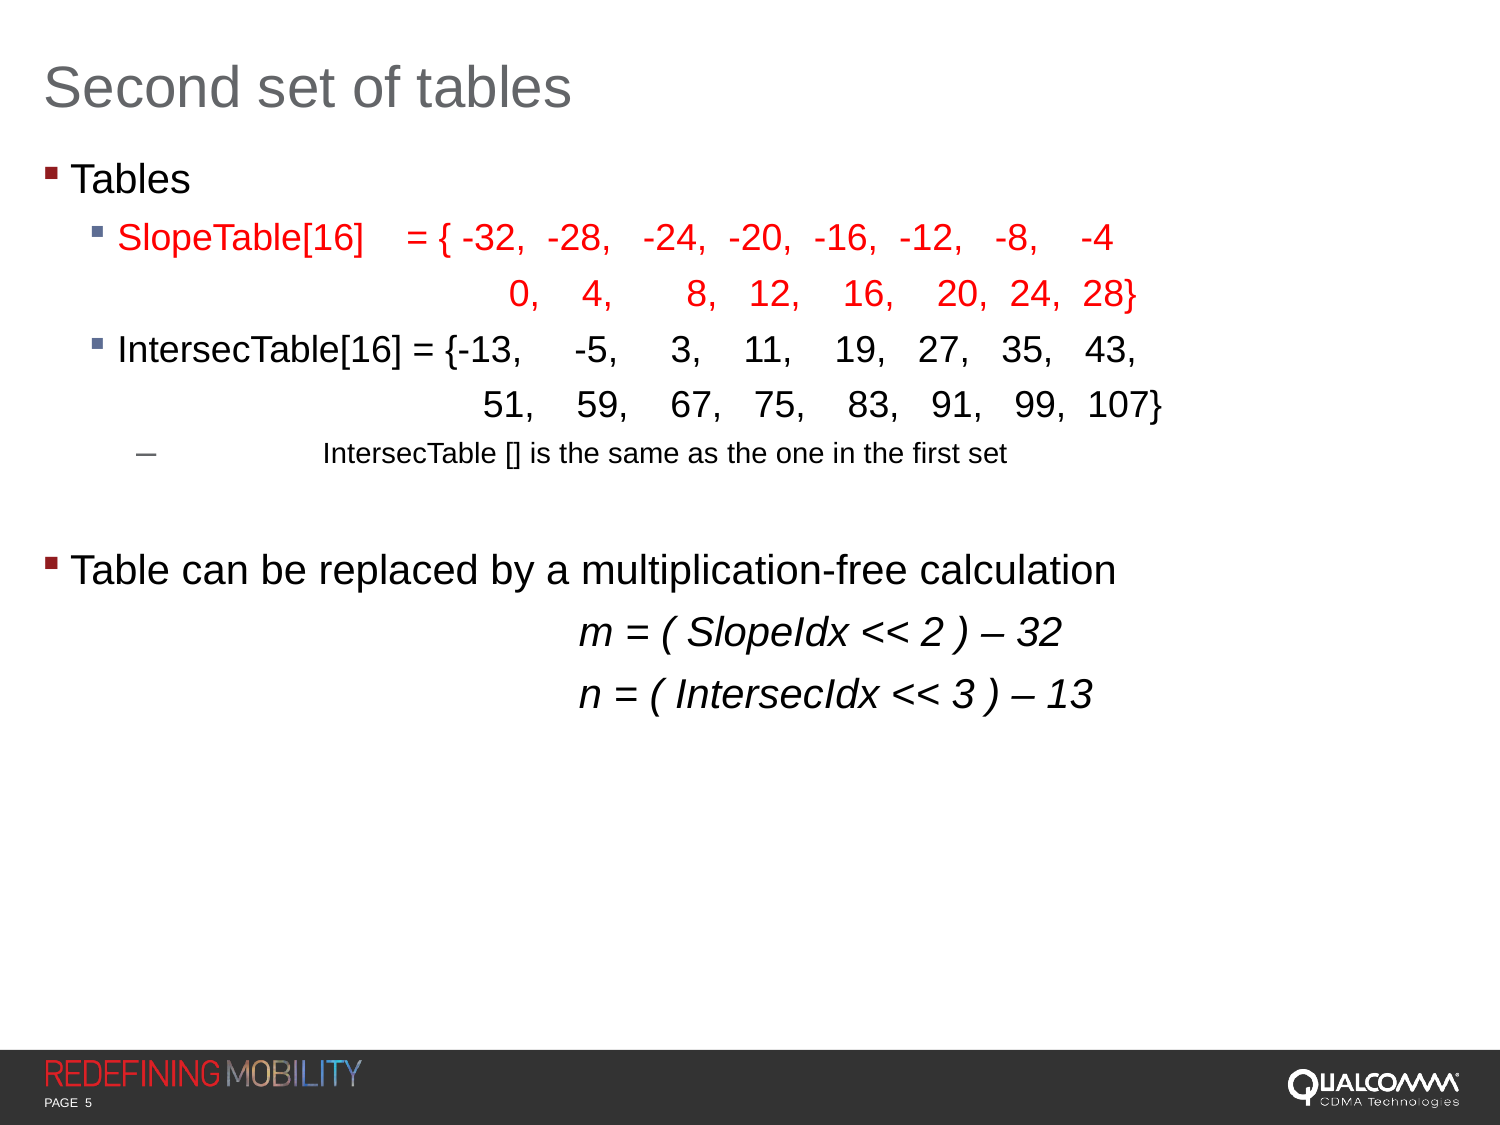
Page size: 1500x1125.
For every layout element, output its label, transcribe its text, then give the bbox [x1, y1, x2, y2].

title Second set of tables [28, 44, 1462, 138]
picture [1278, 1058, 1478, 1114]
picture [30, 1048, 372, 1099]
list Tables SlopeTable[16] = { -32, -28, -24, -20, -16, -12, -8, -4 0, 4, 8, 12, 16, 20, 24, 28} IntersecTable[16] = {-13, -5, 3, 11, 19, 27, 35, 43, 51, 59, 67, 75, 83, 91, 99, 107} IntersecTable [] is the same as the one in the first set Table can be replaced by a multiplication-free calculation m = ( SlopeIdx << 2 ) – 32 n = ( IntersecIdx << 3 ) – 13 [26, 148, 1446, 1021]
